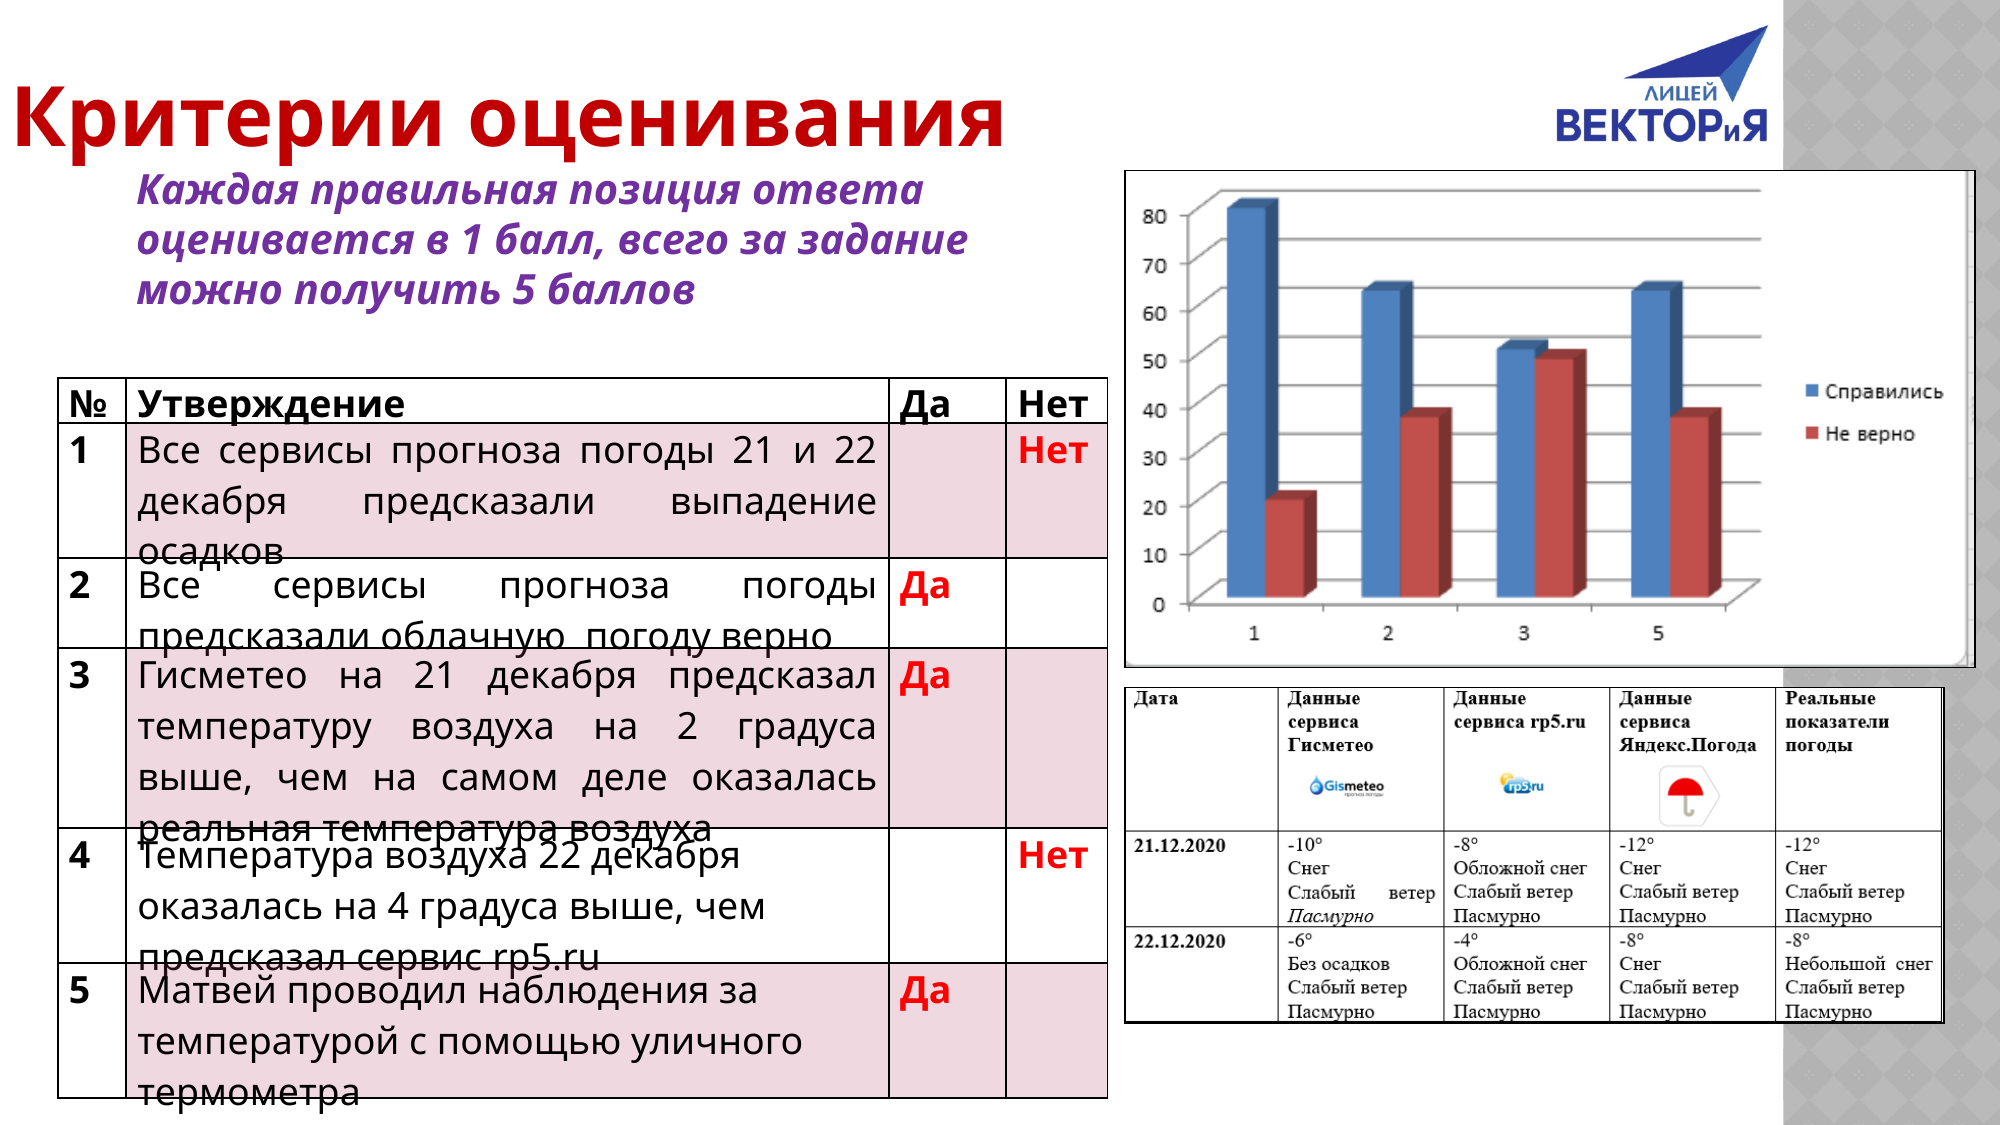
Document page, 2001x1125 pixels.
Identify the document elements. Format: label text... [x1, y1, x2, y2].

table_cell Все сервисы прогноза погоды 21 и 22 декабря предсказали выпадение осадков [127, 424, 888, 557]
table_cell Гисметео на 21 декабря предсказал температуру воздуха на 2 градуса выше, чем на самом деле оказалась реальная температура воздуха [127, 649, 888, 827]
picture [1549, 16, 1774, 151]
table_header Нет [1007, 379, 1107, 422]
table_header № [59, 379, 125, 422]
table_cell Нет [1007, 424, 1107, 557]
table_cell 2 [59, 559, 125, 647]
text_box Критерии оценивания [0, 55, 1023, 170]
table_header Утверждение [127, 379, 888, 422]
picture [1125, 170, 1975, 668]
table_cell 1 [59, 424, 125, 557]
text_box Каждая правильная позиция ответа оценивается в 1 балл, всего за задание можно получить 5 баллов [121, 155, 1045, 321]
table_cell 5 [59, 964, 125, 1097]
table_cell [890, 829, 1005, 962]
table_cell Да [890, 559, 1005, 647]
table_cell Да [890, 649, 1005, 827]
table_cell [1007, 649, 1107, 827]
table_cell 4 [59, 829, 125, 962]
table_cell [1007, 559, 1107, 647]
picture [1125, 687, 1944, 1023]
table_cell Нет [1007, 829, 1107, 962]
table_cell Все сервисы прогноза погоды предсказали облачную погоду верно [127, 559, 888, 647]
table_cell Температура воздуха 22 декабря оказалась на 4 градуса выше, чем предсказал сервис rp5.ru [127, 829, 888, 962]
table_cell [890, 424, 1005, 557]
table_cell [1007, 964, 1107, 1097]
table_header Да [890, 379, 1005, 422]
table_cell Да [890, 964, 1005, 1097]
table_cell Матвей проводил наблюдения за температурой с помощью уличного термометра [127, 964, 888, 1097]
table_cell 3 [59, 649, 125, 827]
